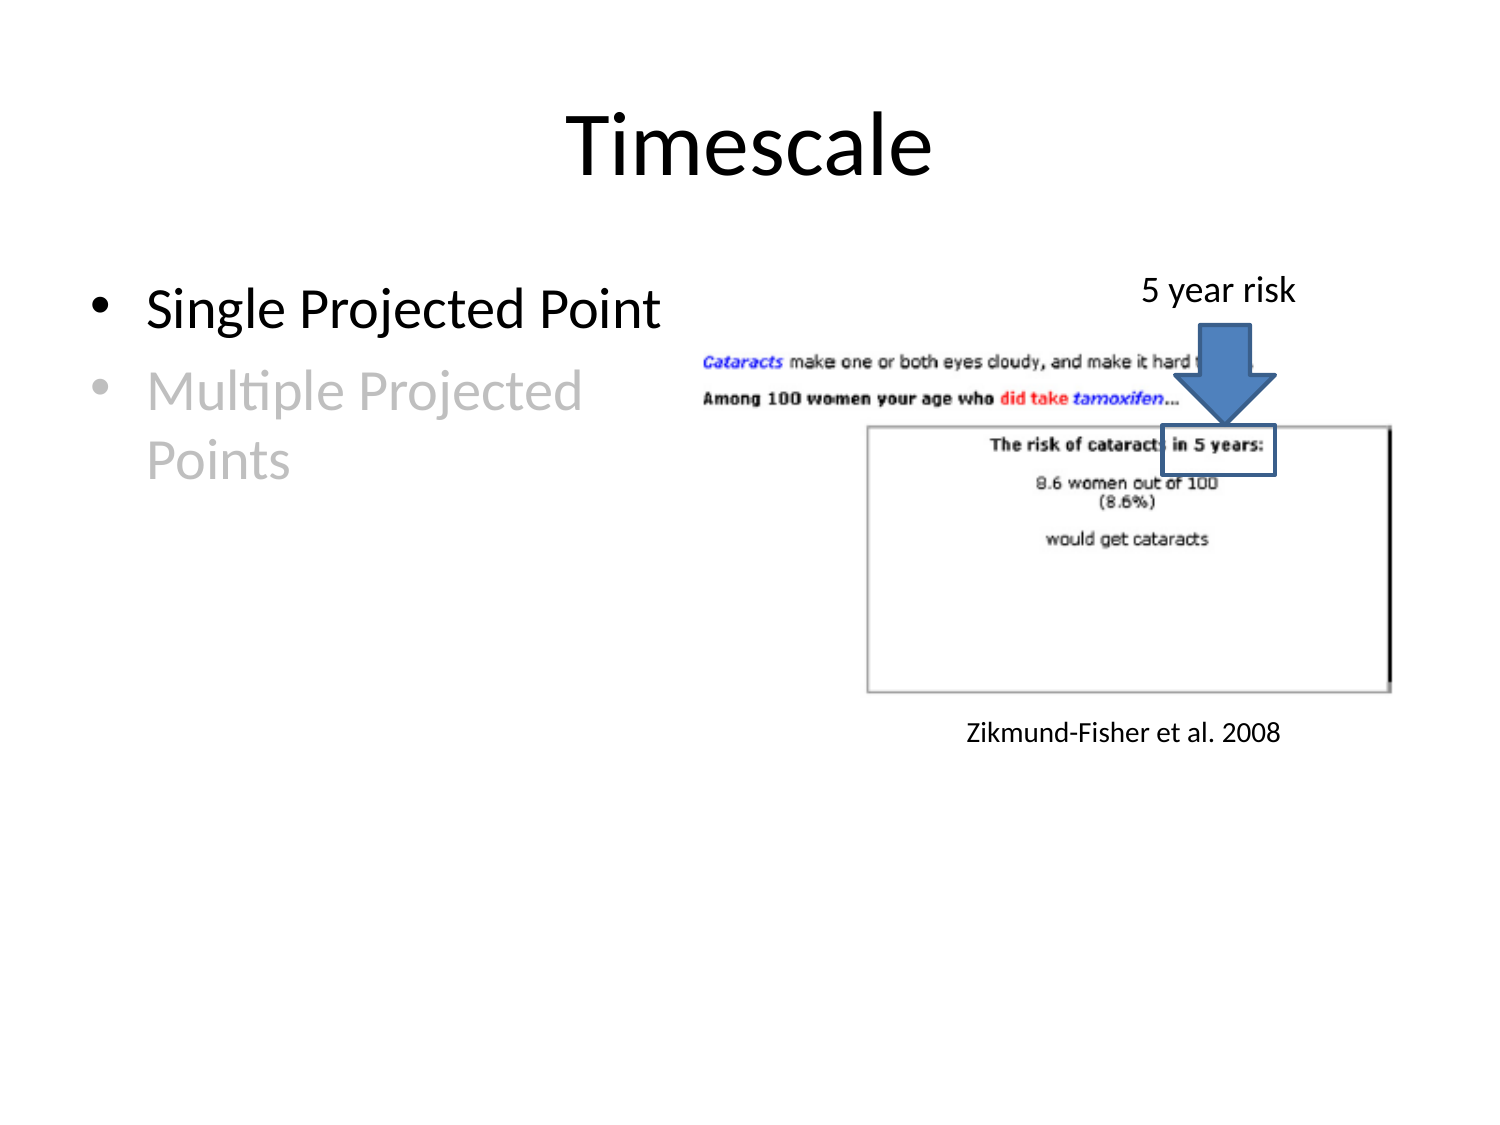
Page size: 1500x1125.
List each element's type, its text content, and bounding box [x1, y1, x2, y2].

text_box 5 year risk [1126, 257, 1312, 317]
title Timescale [75, 45, 1425, 233]
text_box [1197, 322, 1253, 348]
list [680, 349, 1412, 809]
list Single Projected Point Multiple Projected Points [75, 262, 738, 1005]
